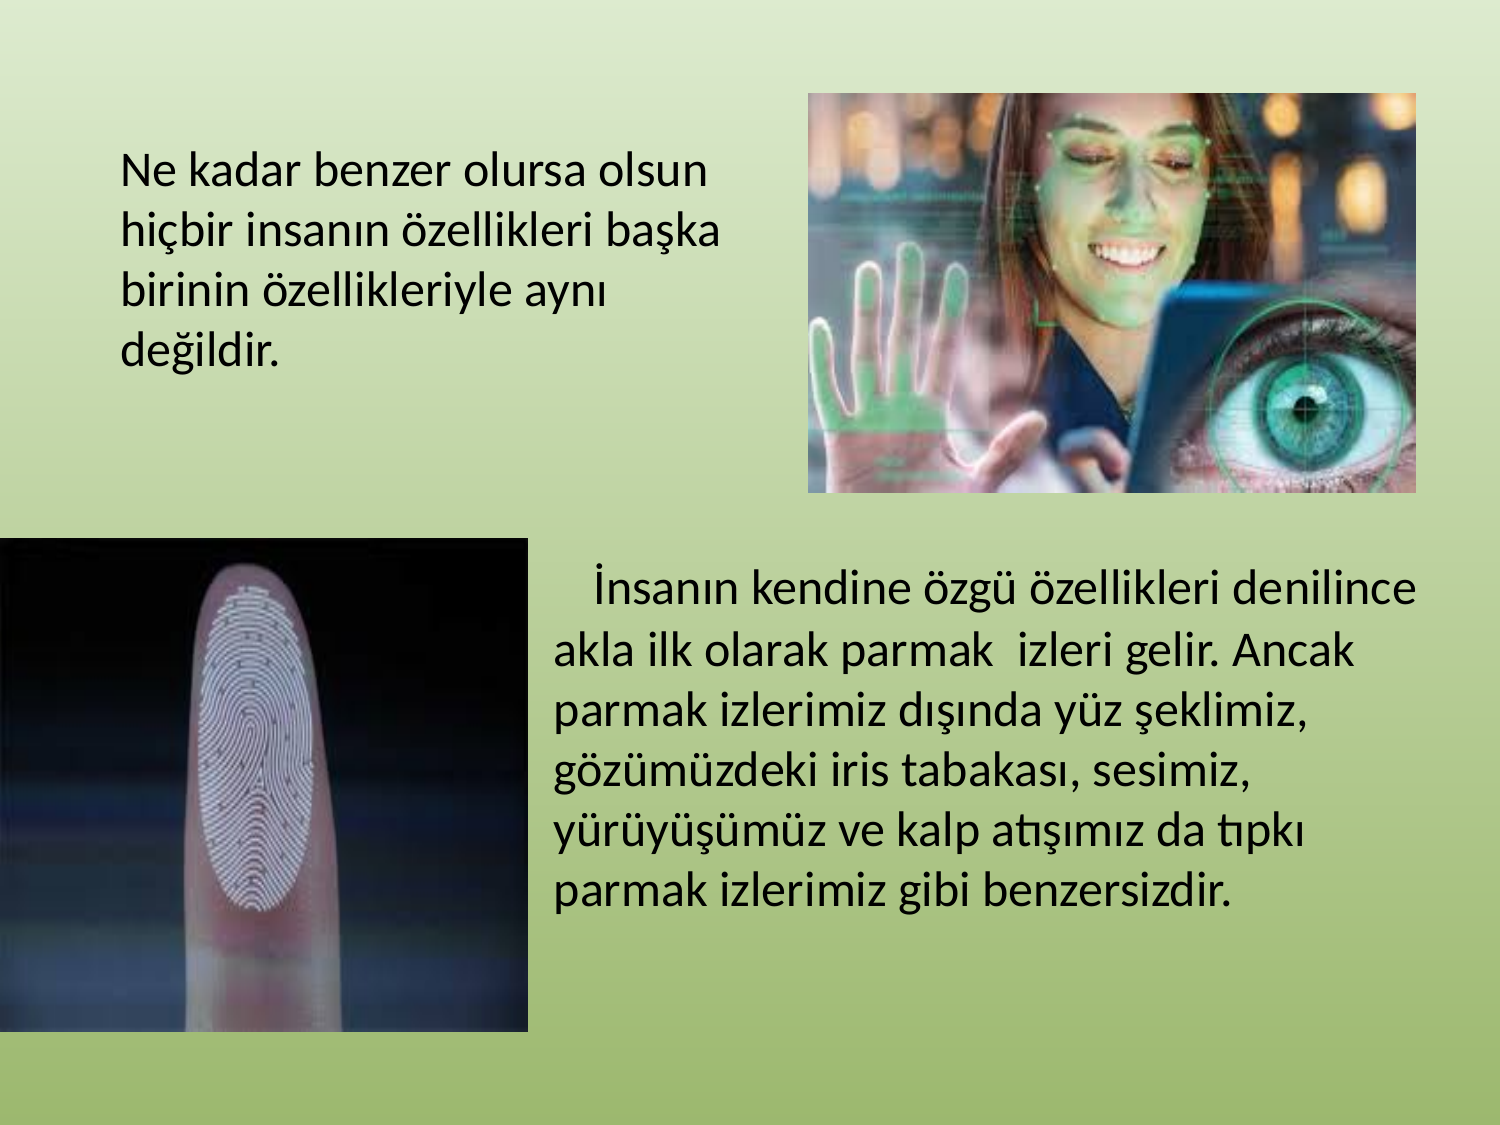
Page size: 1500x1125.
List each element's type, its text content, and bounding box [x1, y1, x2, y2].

text_box Ne kadar benzer olursa olsun hiçbir insanın özellikleri başka birinin özellikleriyle aynı değildir. [105, 128, 774, 384]
picture [808, 93, 1416, 493]
picture [0, 538, 528, 1032]
text_box İnsanın kendine özgü özellikleri denilince akla ilk olarak parmak izleri gelir. Ancak parmak izlerimiz dışında yüz şeklimiz, gözümüzdeki iris tabakası, sesimiz, yürüyüşümüz ve kalp atışımız da tıpkı parmak izlerimiz gibi benzersizdir. [539, 539, 1465, 924]
